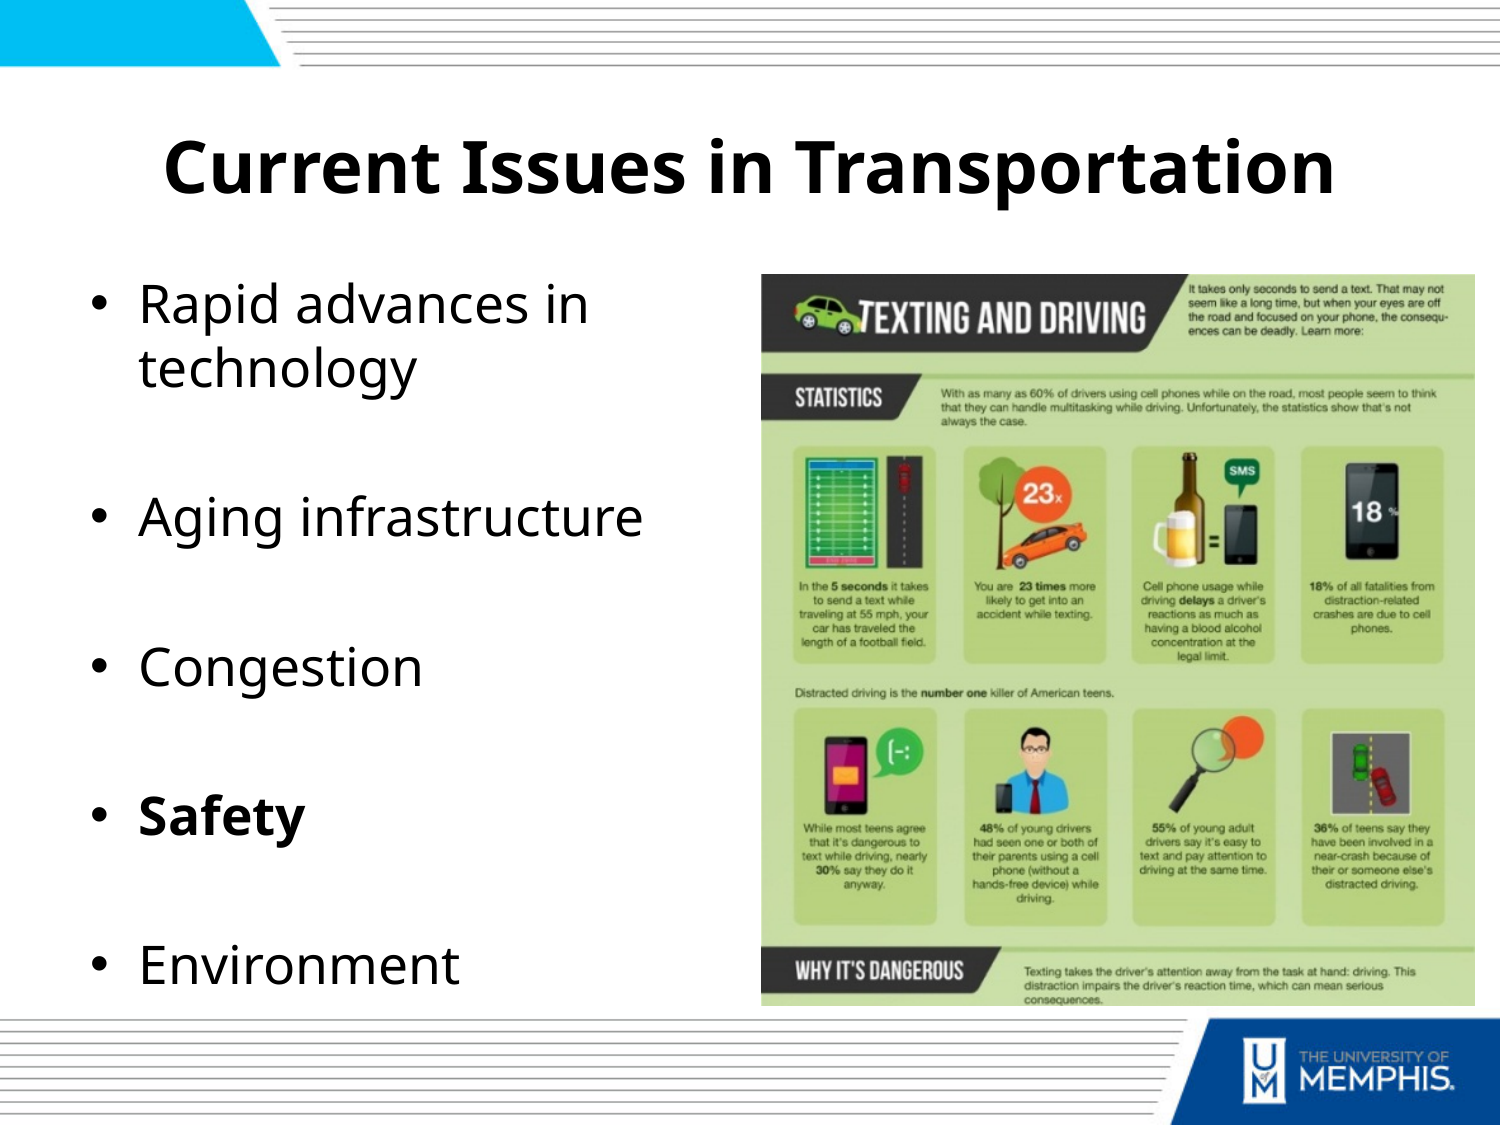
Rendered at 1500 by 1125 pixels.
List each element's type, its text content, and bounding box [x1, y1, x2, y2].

title Current Issues in Transportation [75, 87, 1425, 243]
list Rapid advances in technology Aging infrastructure Congestion Safety Environment [75, 262, 850, 1005]
picture [0, 0, 1500, 1125]
